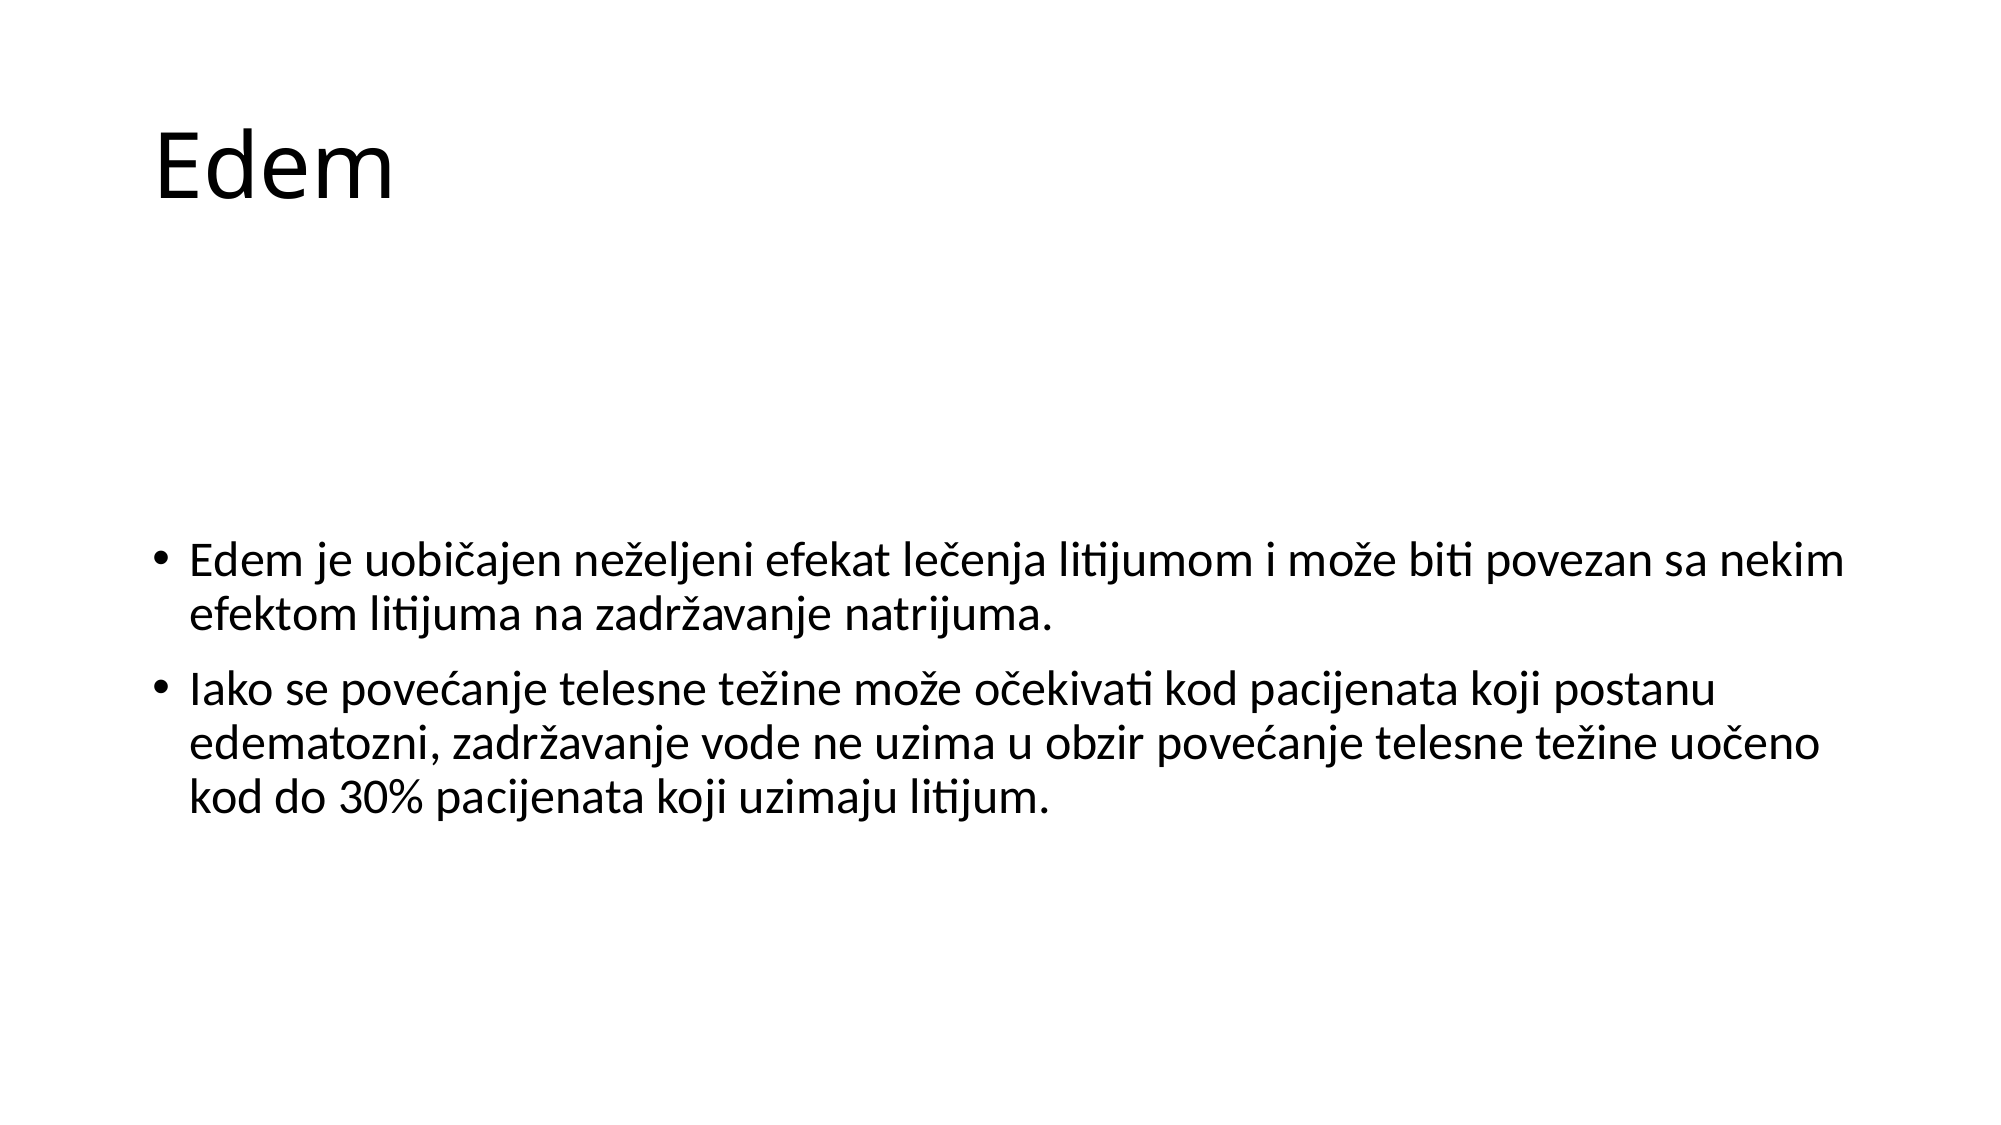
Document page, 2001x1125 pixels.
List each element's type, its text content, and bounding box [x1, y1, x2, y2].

list Edem je uobičajen neželjeni efekat lečenja litijumom i može biti povezan sa nekim efektom litijuma na zadržavanje natrijuma. Iako se povećanje telesne težine može očekivati kod pacijenata koji postanu edematozni, zadržavanje vode ne uzima u obzir povećanje telesne težine uočeno kod do 30% pacijenata koji uzimaju litijum. [137, 525, 1863, 1014]
title Edem [137, 59, 1863, 278]
